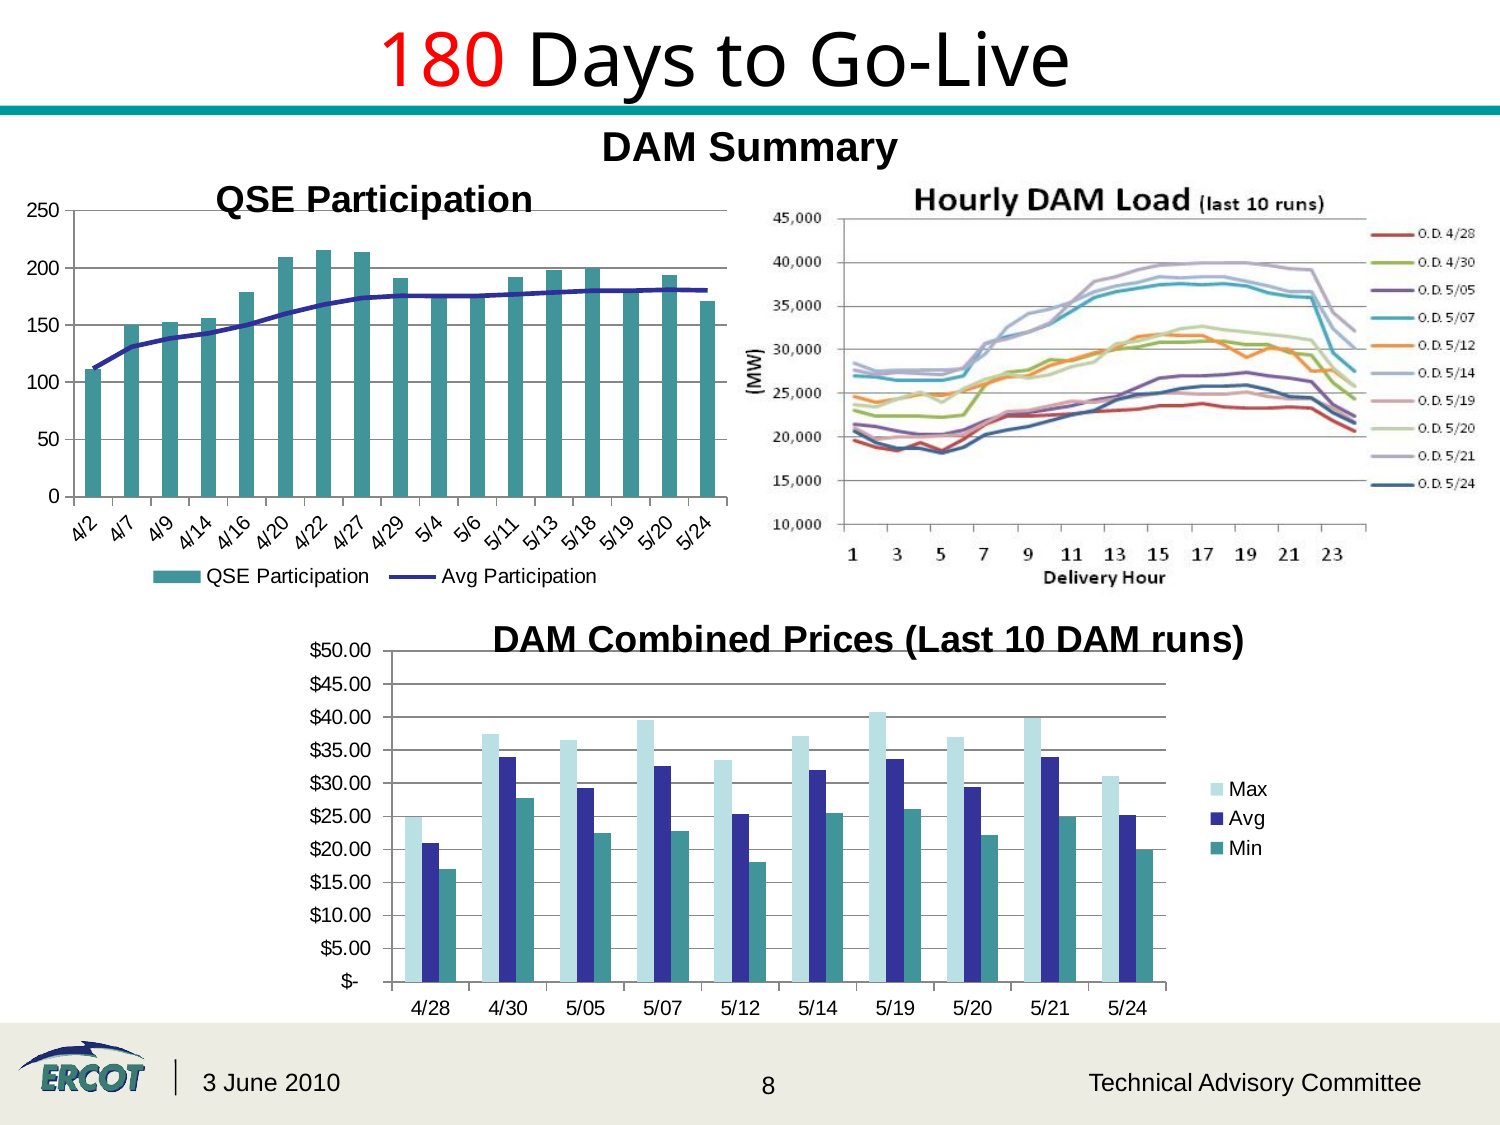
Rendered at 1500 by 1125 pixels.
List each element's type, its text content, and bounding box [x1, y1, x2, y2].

chart [0, 149, 1288, 1038]
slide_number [187, 1059, 538, 1125]
picture [10, 1031, 151, 1111]
text_box DAM Summary [0, 112, 1500, 161]
picture [751, 162, 1500, 593]
footer Technical Advisory Committee [962, 1059, 1438, 1125]
title 180 Days to Go-Live [0, 0, 1451, 112]
